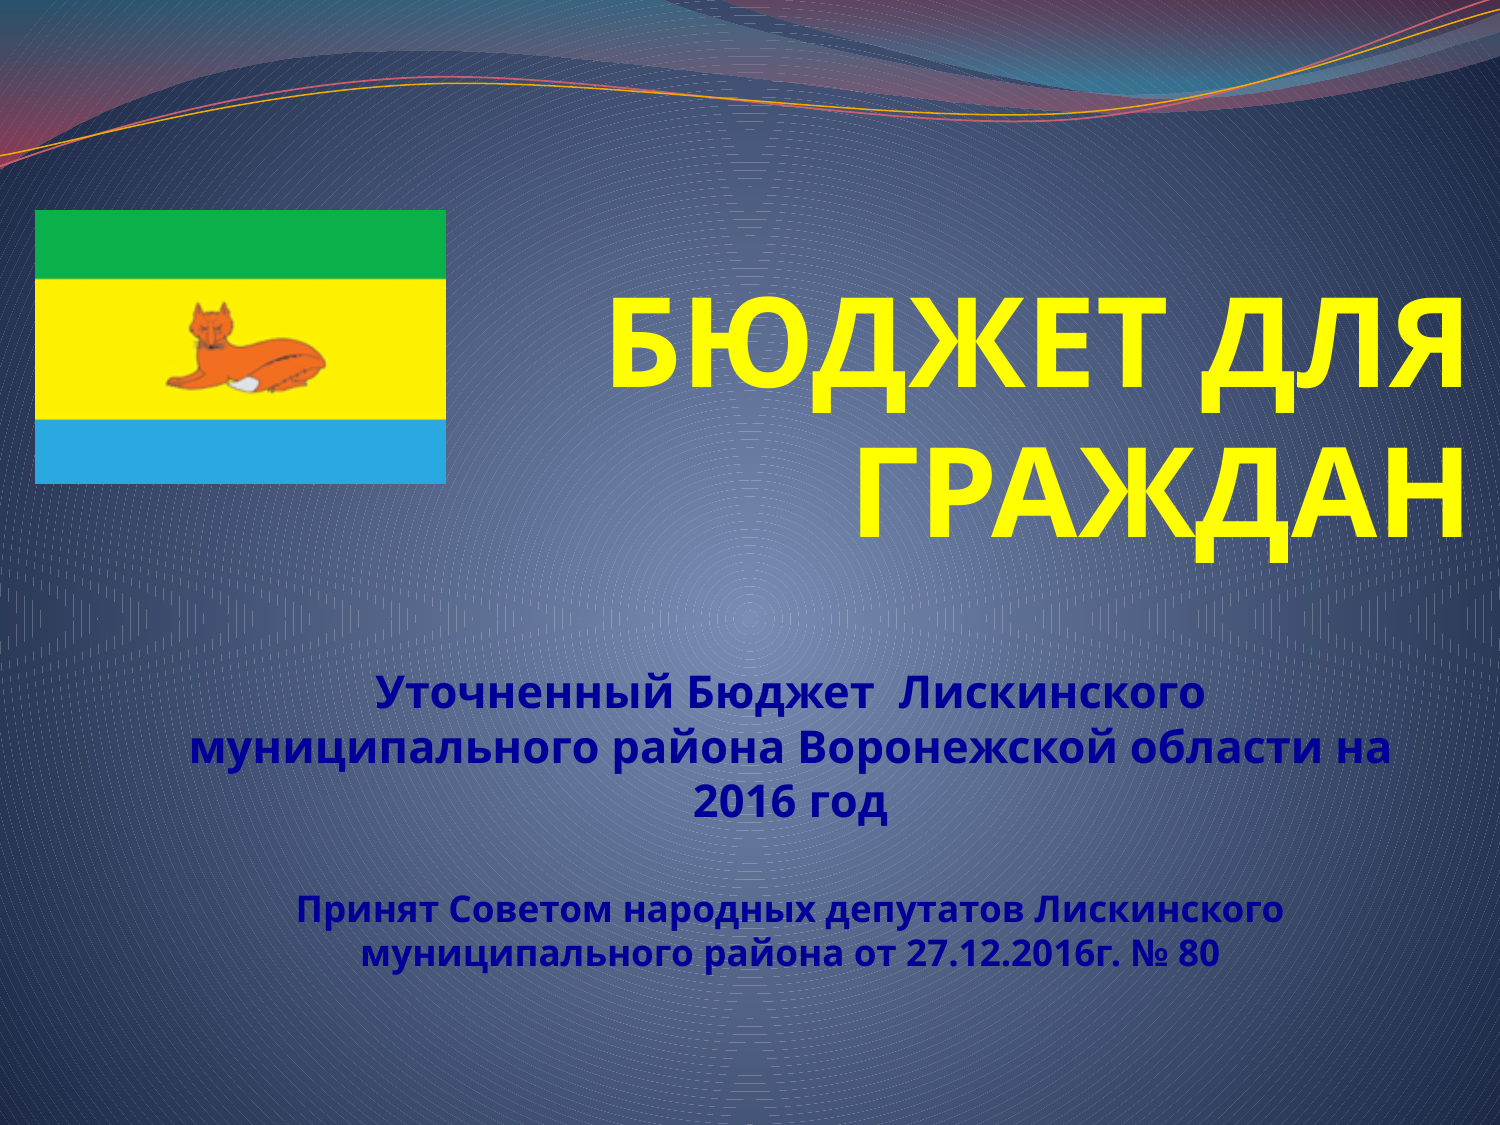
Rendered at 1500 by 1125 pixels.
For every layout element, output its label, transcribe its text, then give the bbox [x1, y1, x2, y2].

title БЮДЖЕТ ДЛЯ ГРАЖДАН [0, 87, 1477, 563]
picture [34, 210, 446, 484]
subtitle Уточненный Бюджет Лискинского муниципального района Воронежской области на 2016 год Принят Советом народных депутатов Лискинского муниципального района от 27.12.2016г. № 80 [164, 656, 1425, 985]
title Безвозмездные поступления в бюджет Лискинского муниципального района на 2016 год – 1 850 878,6 тыс.рублей [27, 211, 453, 494]
